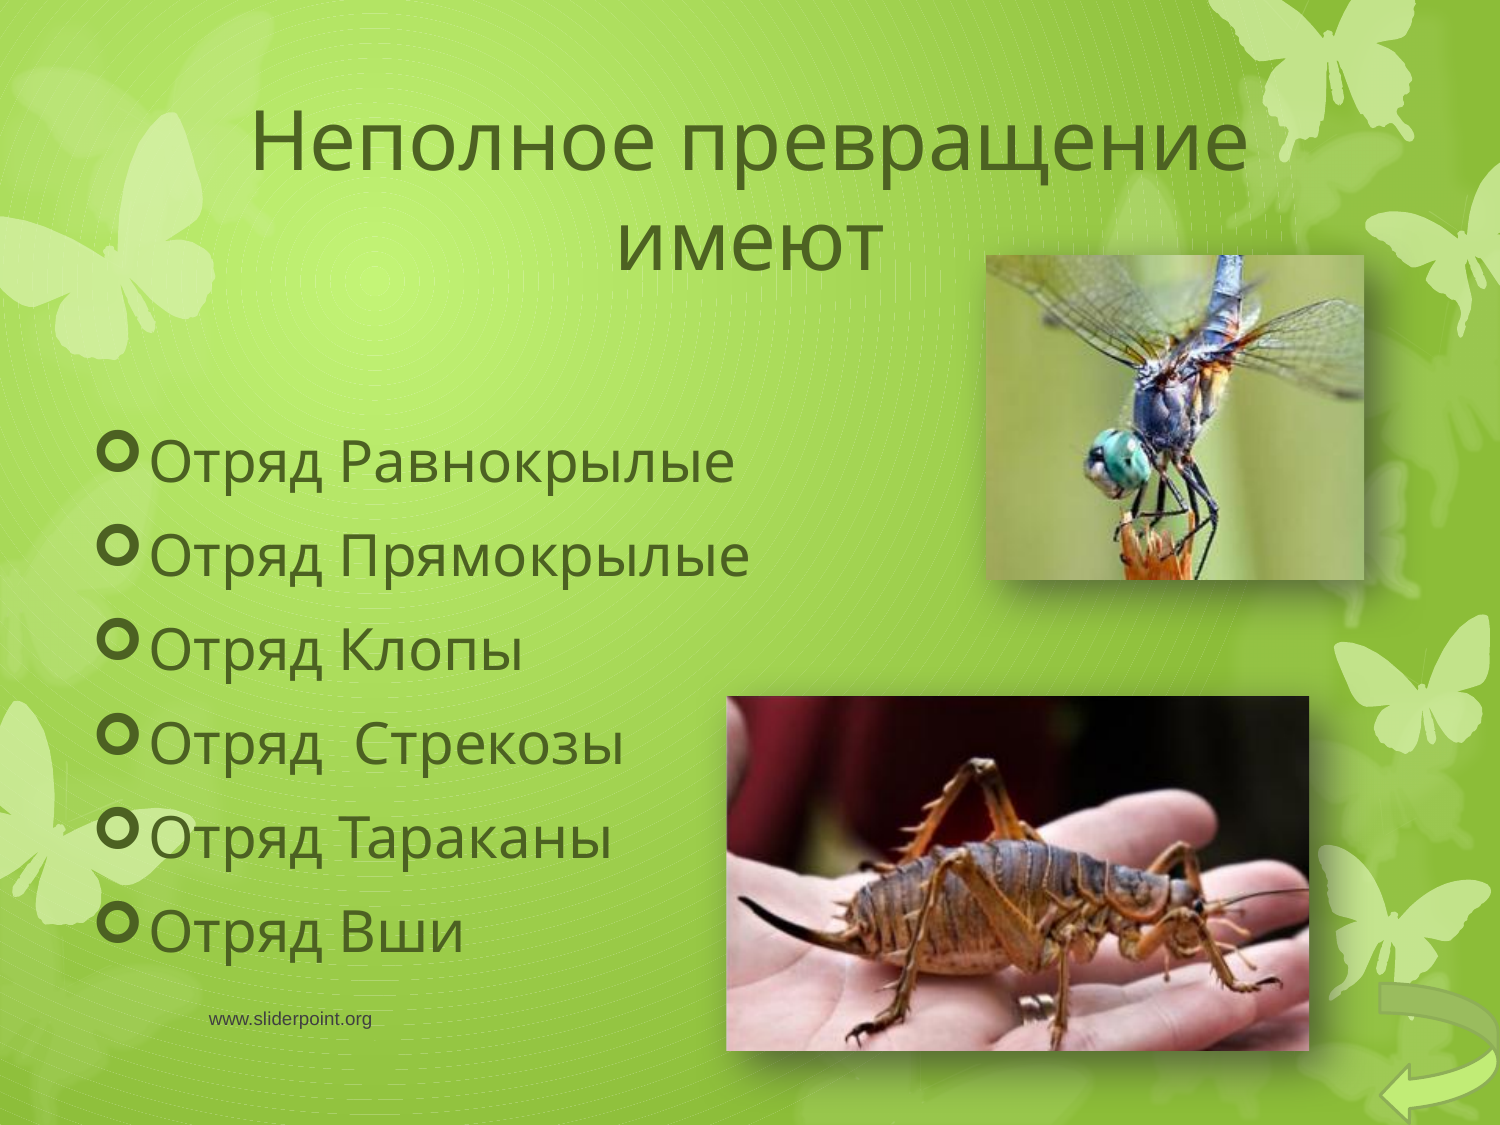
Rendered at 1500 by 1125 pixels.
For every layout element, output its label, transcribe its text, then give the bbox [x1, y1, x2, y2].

list Отряд Равнокрылые Отряд Прямокрылые Отряд Клопы Отряд Стрекозы Отряд Тараканы Отряд Вши [76, 361, 1246, 1027]
footer www.sliderpoint.org [193, 976, 715, 1037]
picture [985, 254, 1365, 580]
text_box [1378, 981, 1500, 1125]
picture [725, 696, 1310, 1052]
title Неполное превращение имеют [165, 110, 1335, 263]
